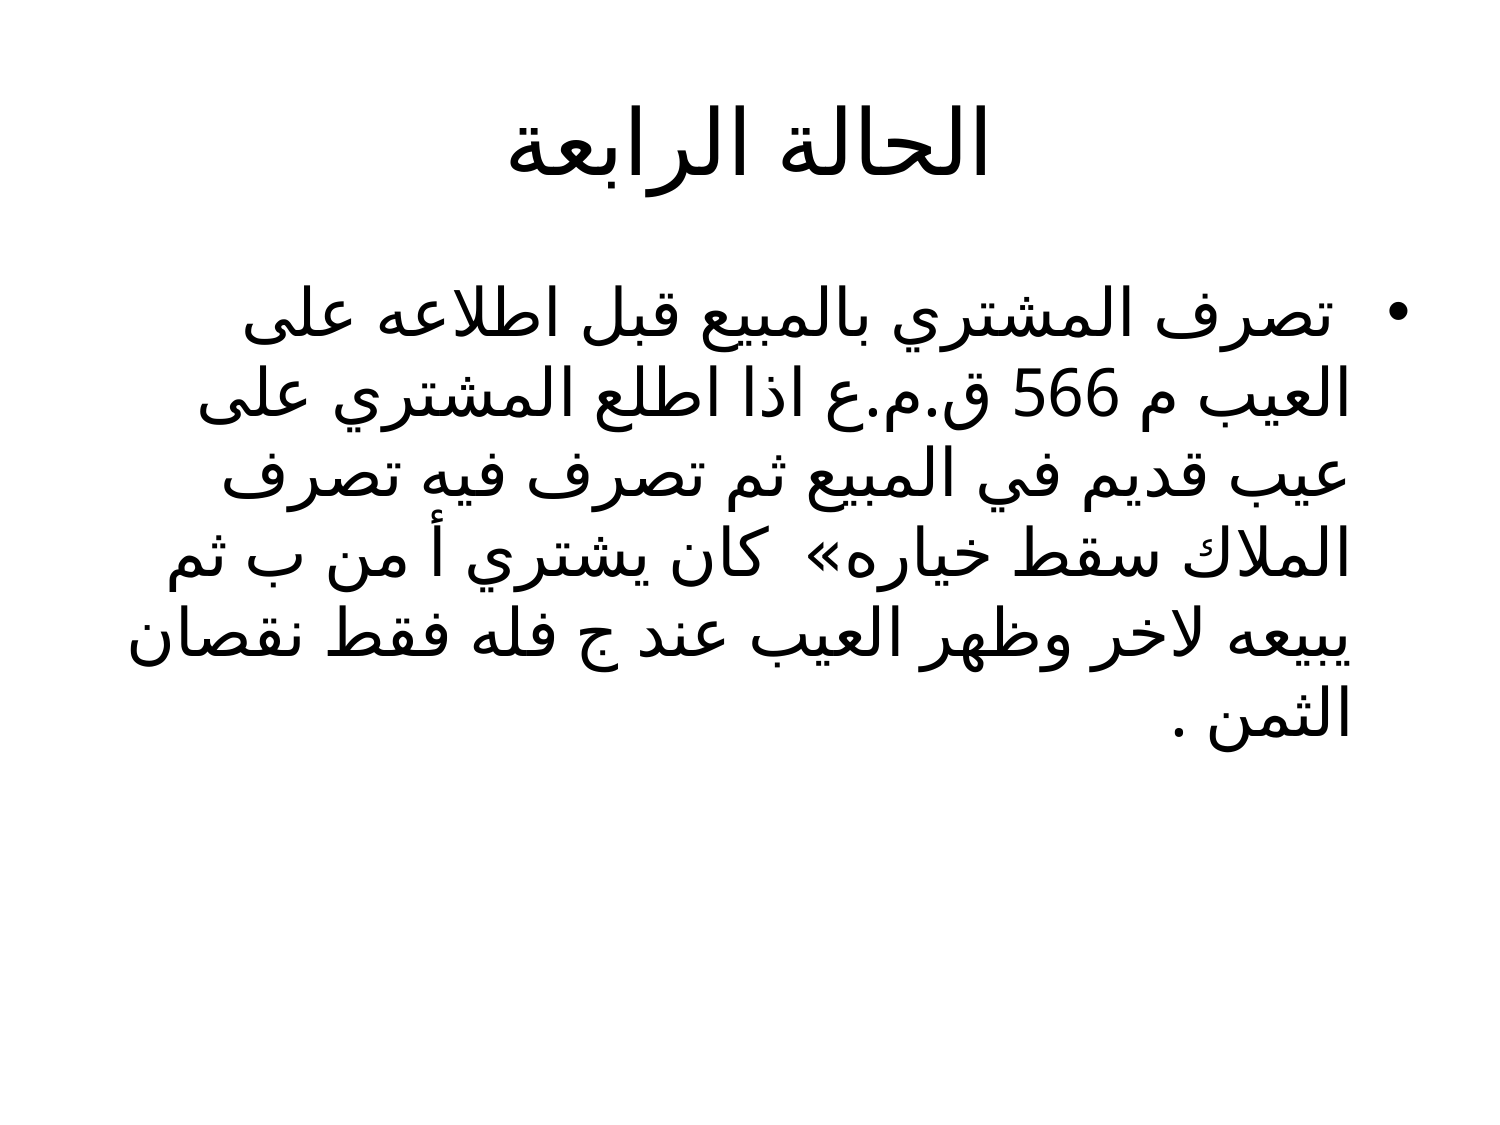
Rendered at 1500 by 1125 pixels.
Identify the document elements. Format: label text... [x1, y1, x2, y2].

title الحالة الرابعة [75, 45, 1425, 233]
list تصرف المشتري بالمبيع قبل اطلاعه على العيب م 566 ق.م.ع اذا اطلع المشتري على عيب قديم في المبيع ثم تصرف فيه تصرف الملاك سقط خياره» كان يشتري أ من ب ثم يبيعه لاخر وظهر العيب عند ج فله فقط نقصان الثمن . [75, 262, 1425, 1005]
